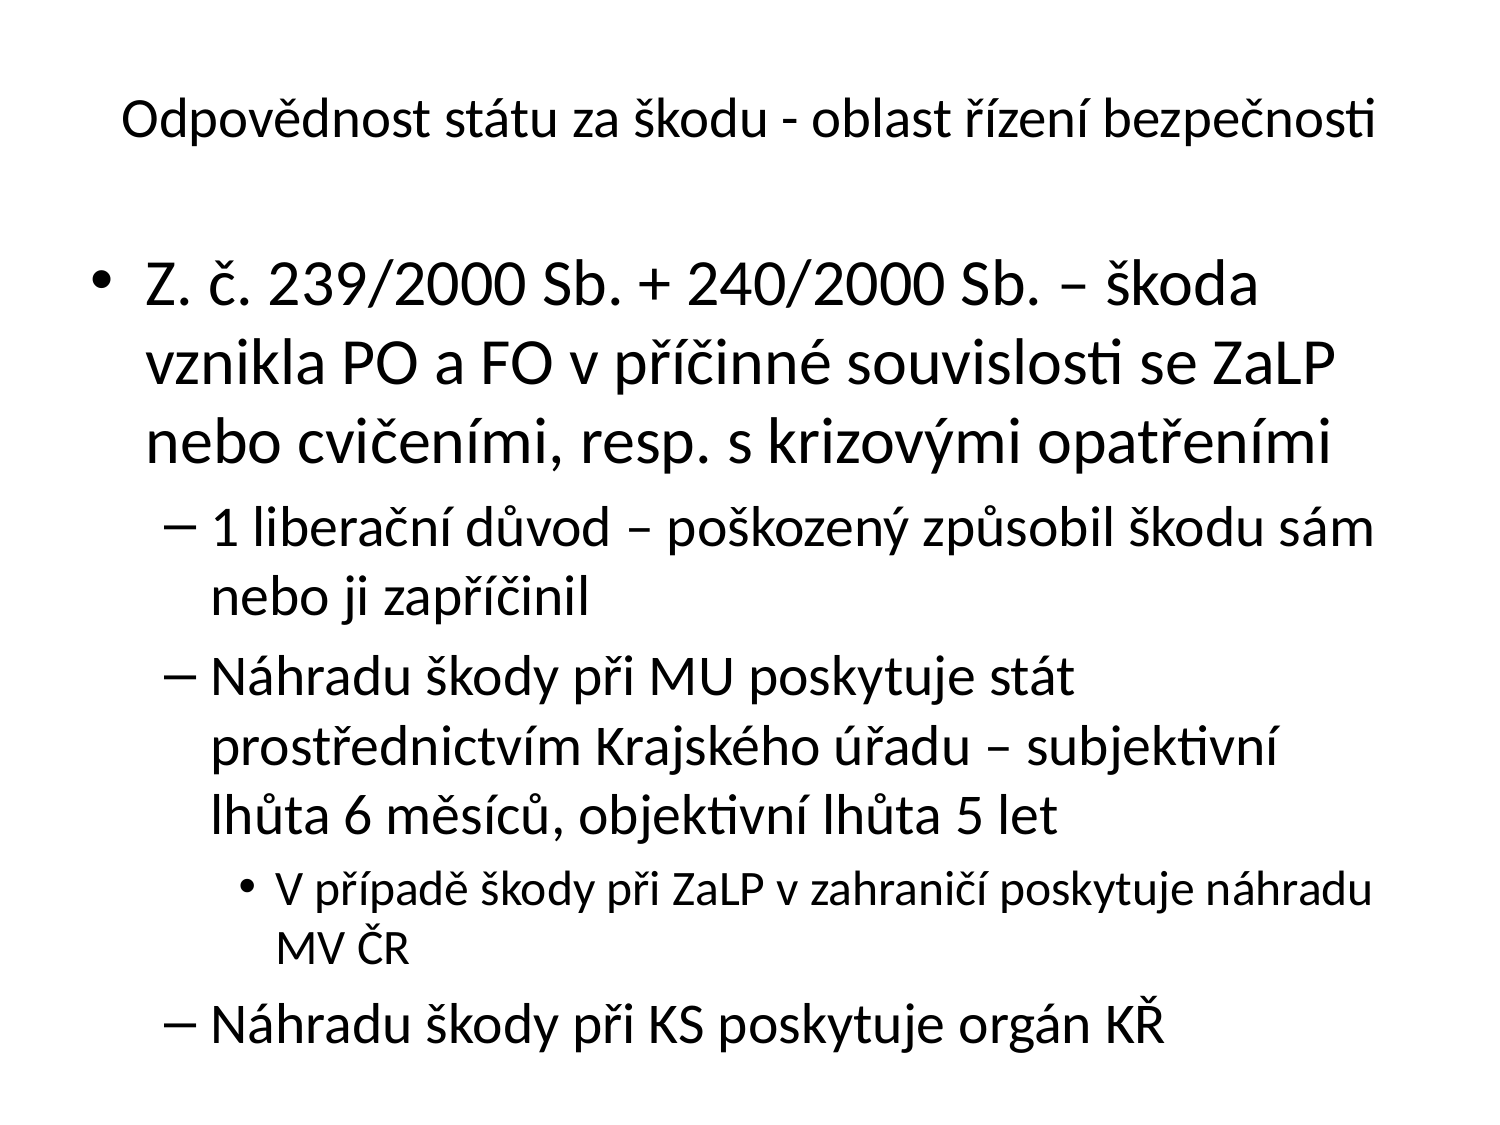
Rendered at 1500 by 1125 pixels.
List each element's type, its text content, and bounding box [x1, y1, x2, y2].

title Odpovědnost státu za škodu - oblast řízení bezpečnosti [75, 45, 1425, 185]
list Z. č. 239/2000 Sb. + 240/2000 Sb. – škoda vznikla PO a FO v příčinné souvislosti se ZaLP nebo cvičeními, resp. s krizovými opatřeními 1 liberační důvod – poškozený způsobil škodu sám nebo ji zapříčinil Náhradu škody při MU poskytuje stát prostřednictvím Krajského úřadu – subjektivní lhůta 6 měsíců, objektivní lhůta 5 let V případě škody při ZaLP v zahraničí poskytuje náhradu MV ČR Náhradu škody při KS poskytuje orgán KŘ [75, 231, 1425, 1071]
